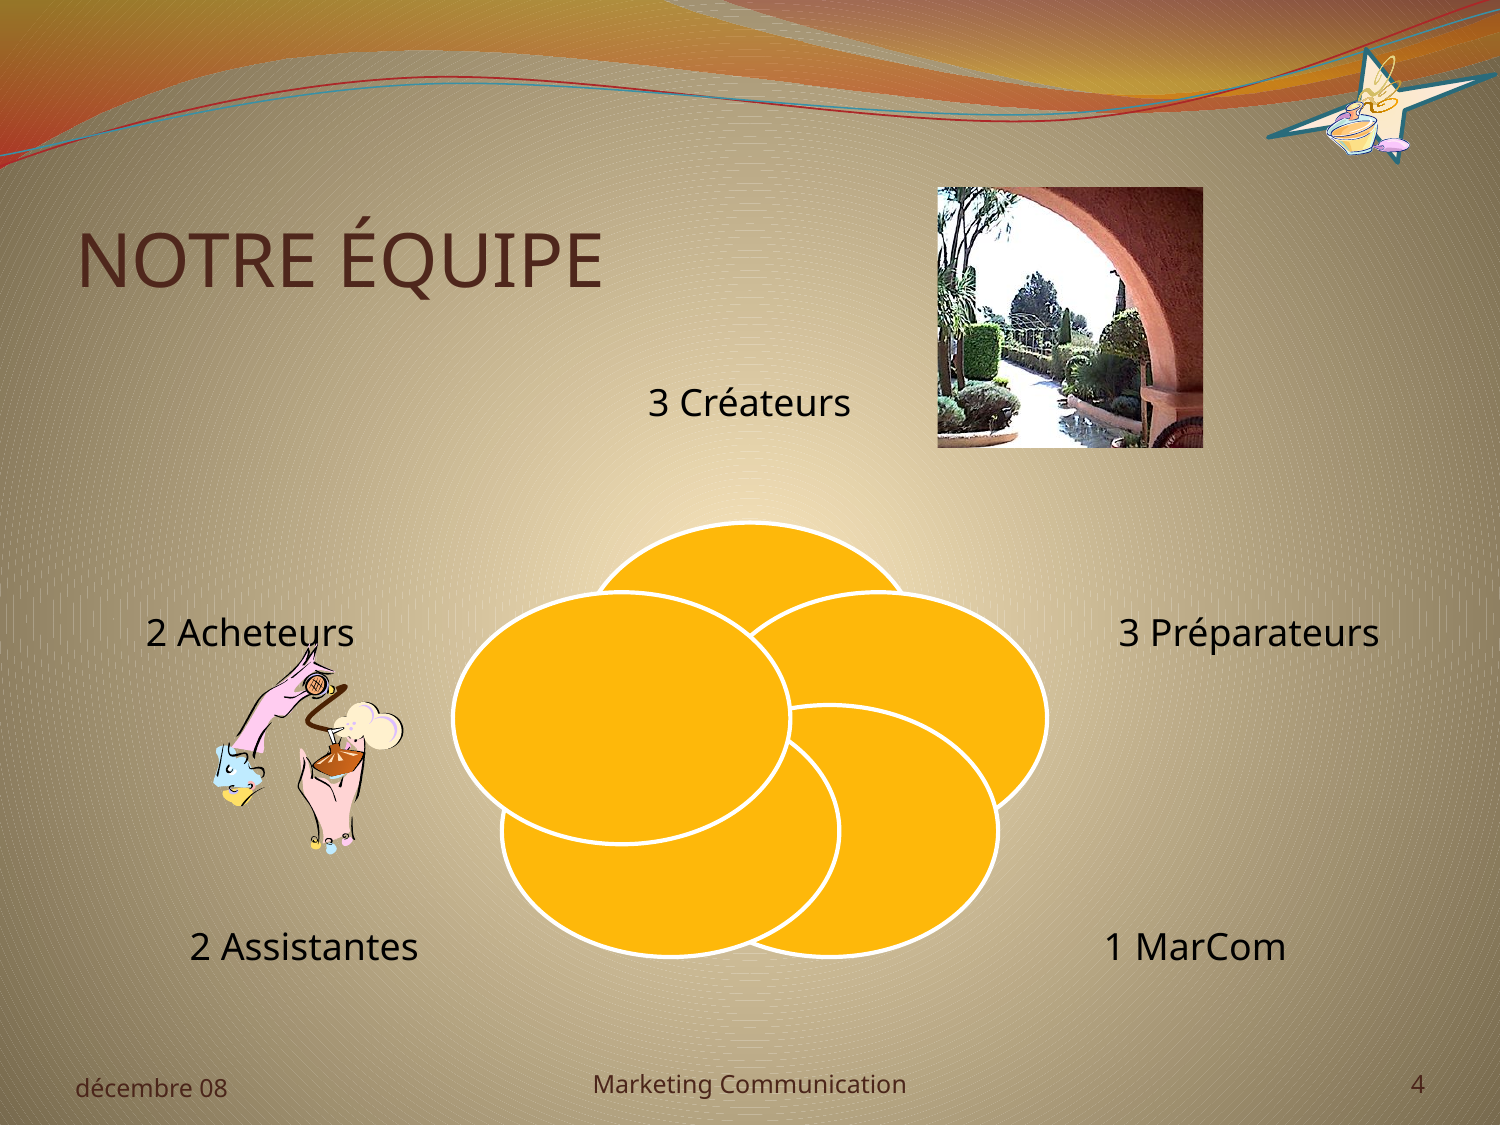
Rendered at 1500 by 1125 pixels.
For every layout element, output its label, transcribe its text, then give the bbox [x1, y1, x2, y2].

slide_number 4 [1299, 1050, 1425, 1103]
footer Marketing Communication [474, 1051, 1025, 1103]
picture [937, 187, 1204, 449]
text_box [213, 658, 409, 854]
slide_number décembre 08 [75, 1050, 425, 1103]
title Notre équipe [75, 115, 1425, 303]
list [74, 317, 1426, 1038]
